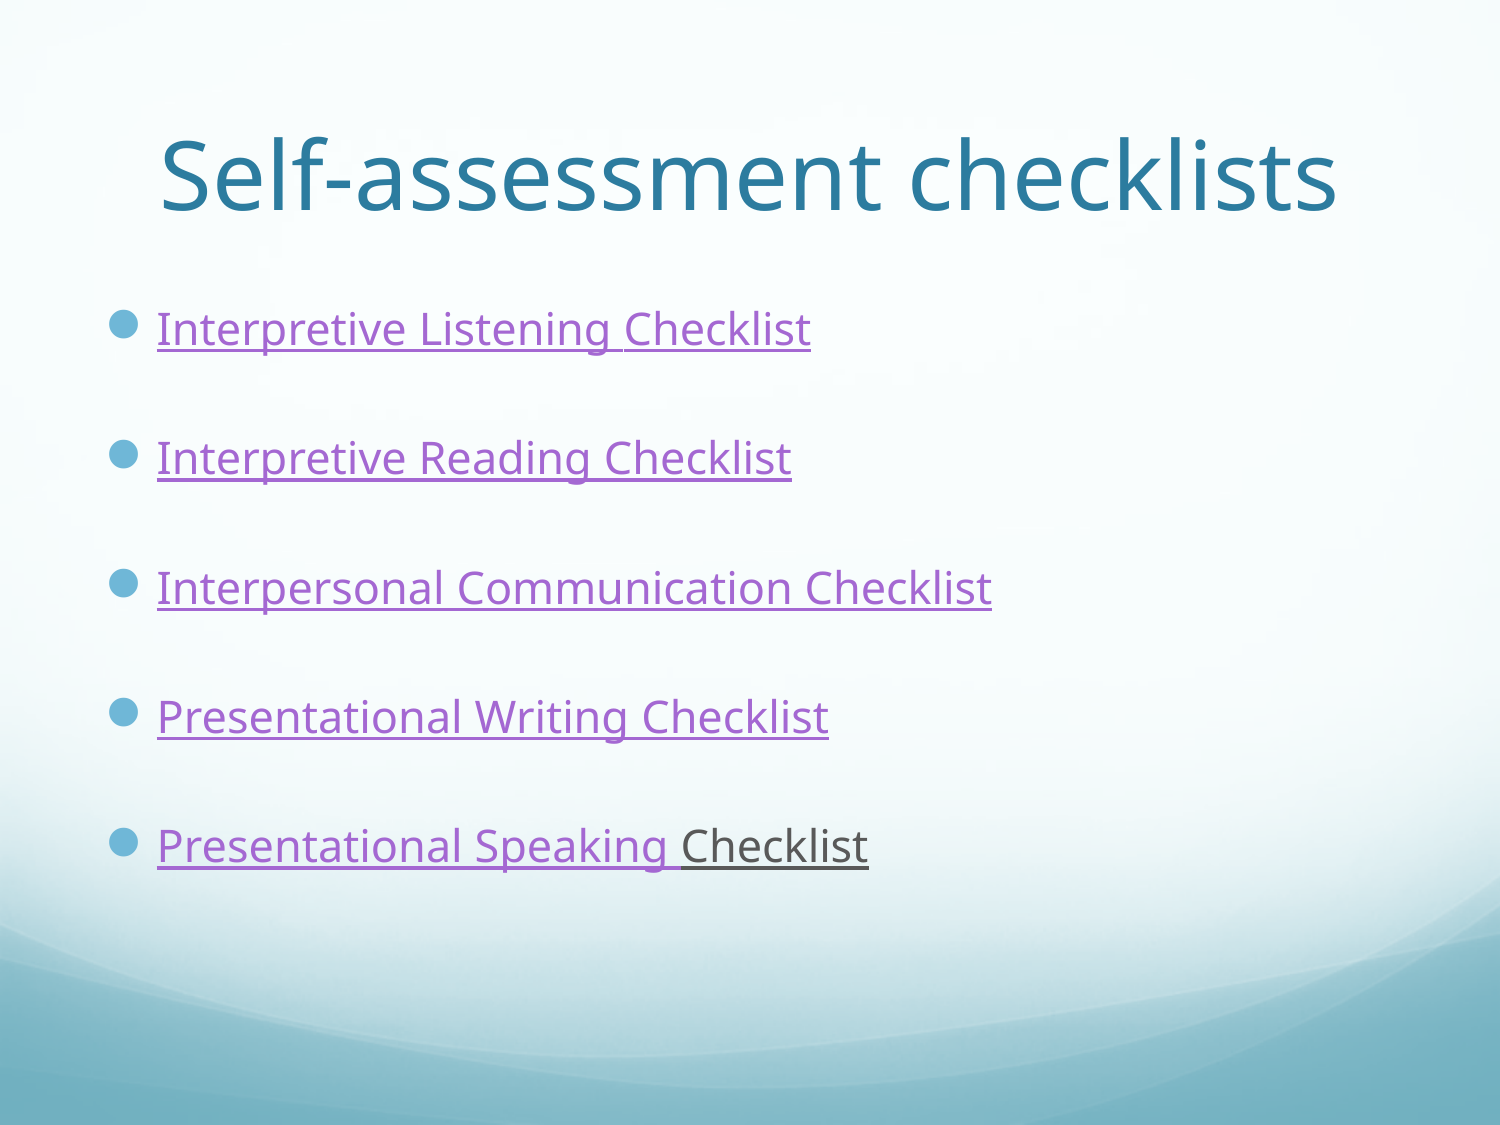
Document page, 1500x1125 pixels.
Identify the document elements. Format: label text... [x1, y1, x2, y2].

title Self-assessment checklists [90, 17, 1410, 237]
list Interpretive Listening Checklist Interpretive Reading Checklist Interpersonal Communication Checklist Presentational Writing Checklist Presentational Speaking Checklist [90, 262, 1410, 975]
